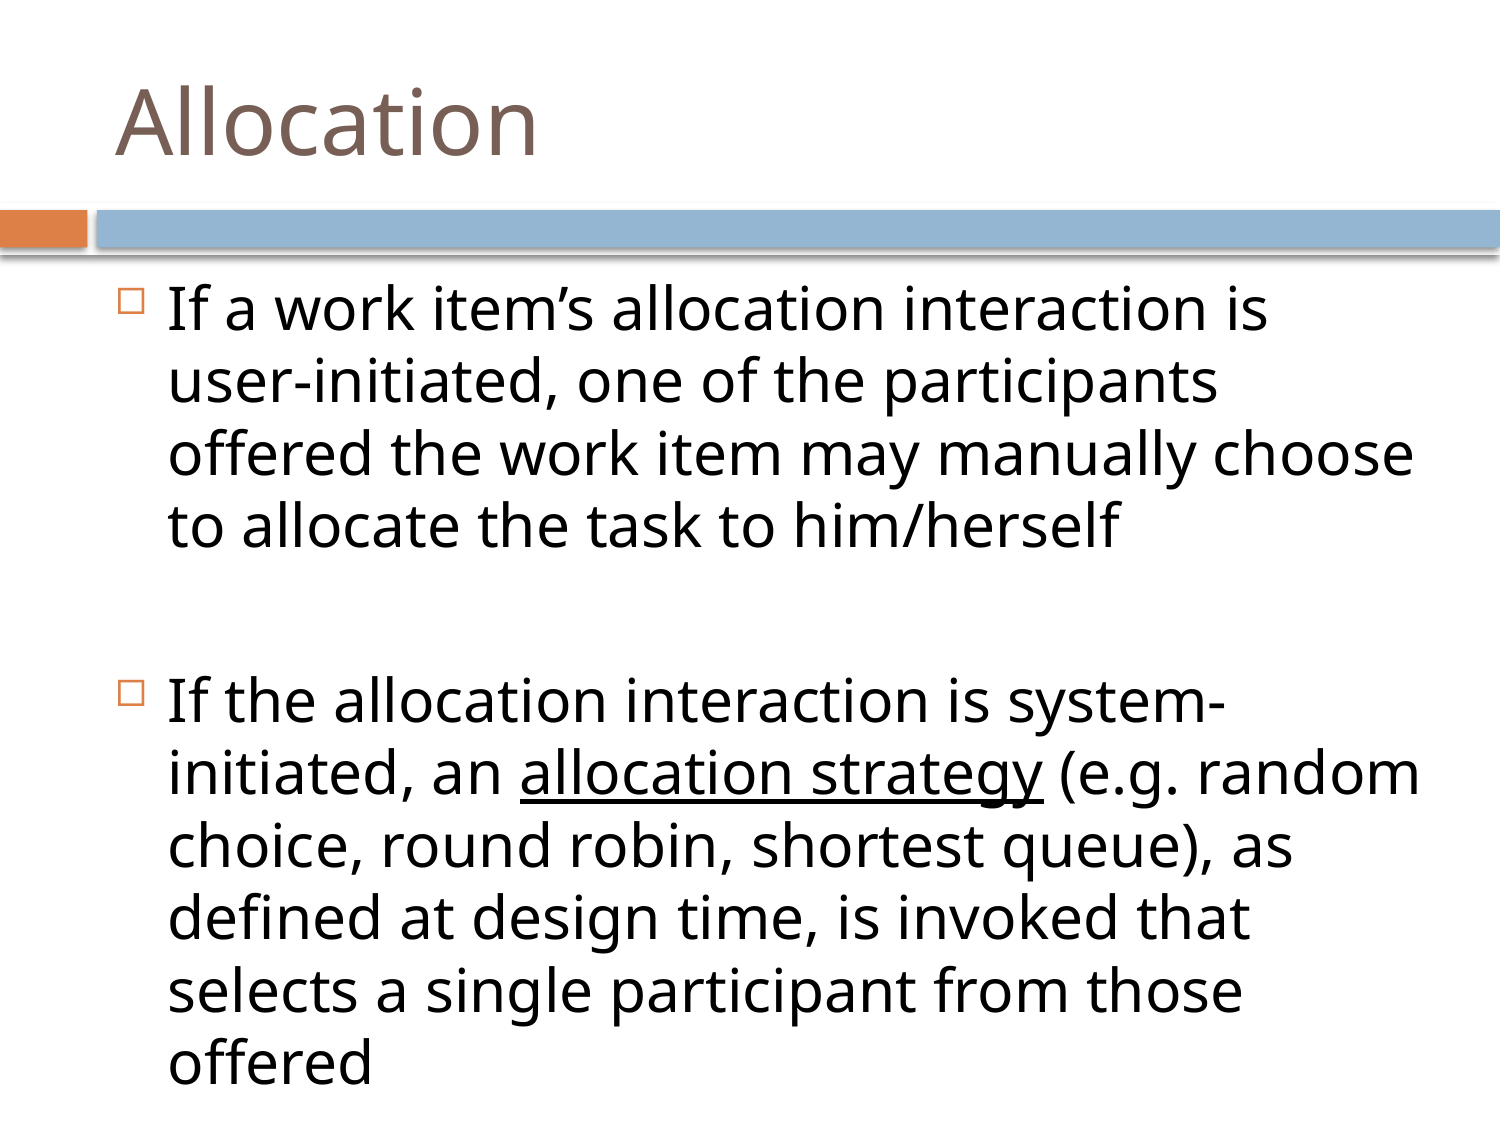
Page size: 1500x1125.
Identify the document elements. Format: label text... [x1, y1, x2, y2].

list If a work item’s allocation interaction is user-initiated, one of the participants offered the work item may manually choose to allocate the task to him/herself If the allocation interaction is system-initiated, an allocation strategy (e.g. random choice, round robin, shortest queue), as defined at design time, is invoked that selects a single participant from those offered [100, 262, 1438, 1125]
title Allocation [100, 37, 1438, 200]
